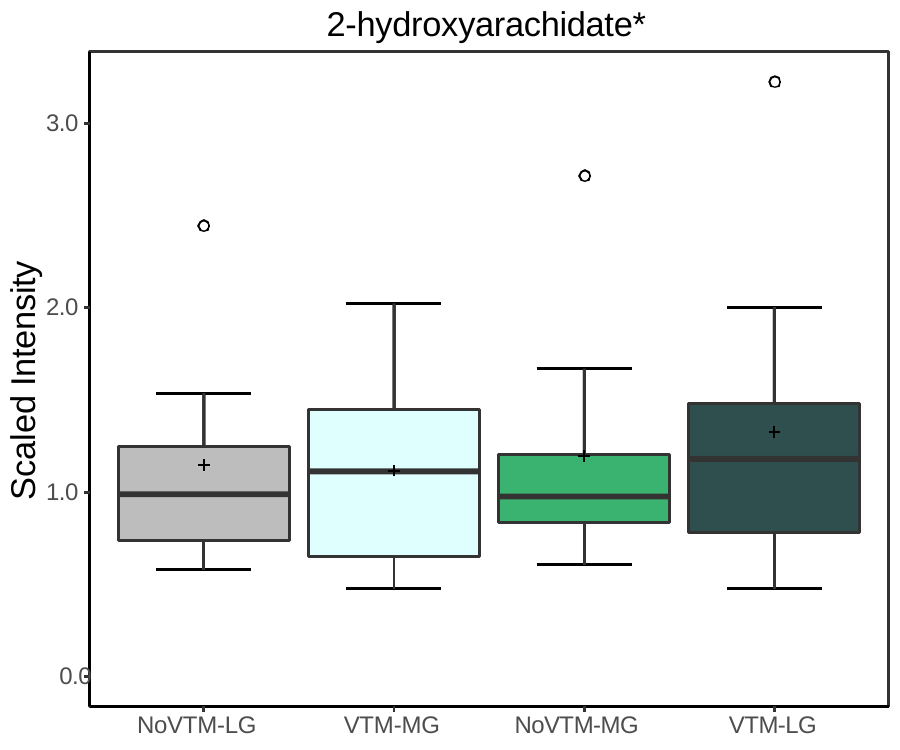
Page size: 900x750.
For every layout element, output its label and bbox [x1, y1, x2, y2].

text_box [324, 0, 654, 44]
text_box [83, 50, 891, 738]
footer [57, 661, 95, 750]
text_box [1, 256, 82, 506]
text_box [44, 105, 82, 136]
slide_number [134, 713, 275, 750]
